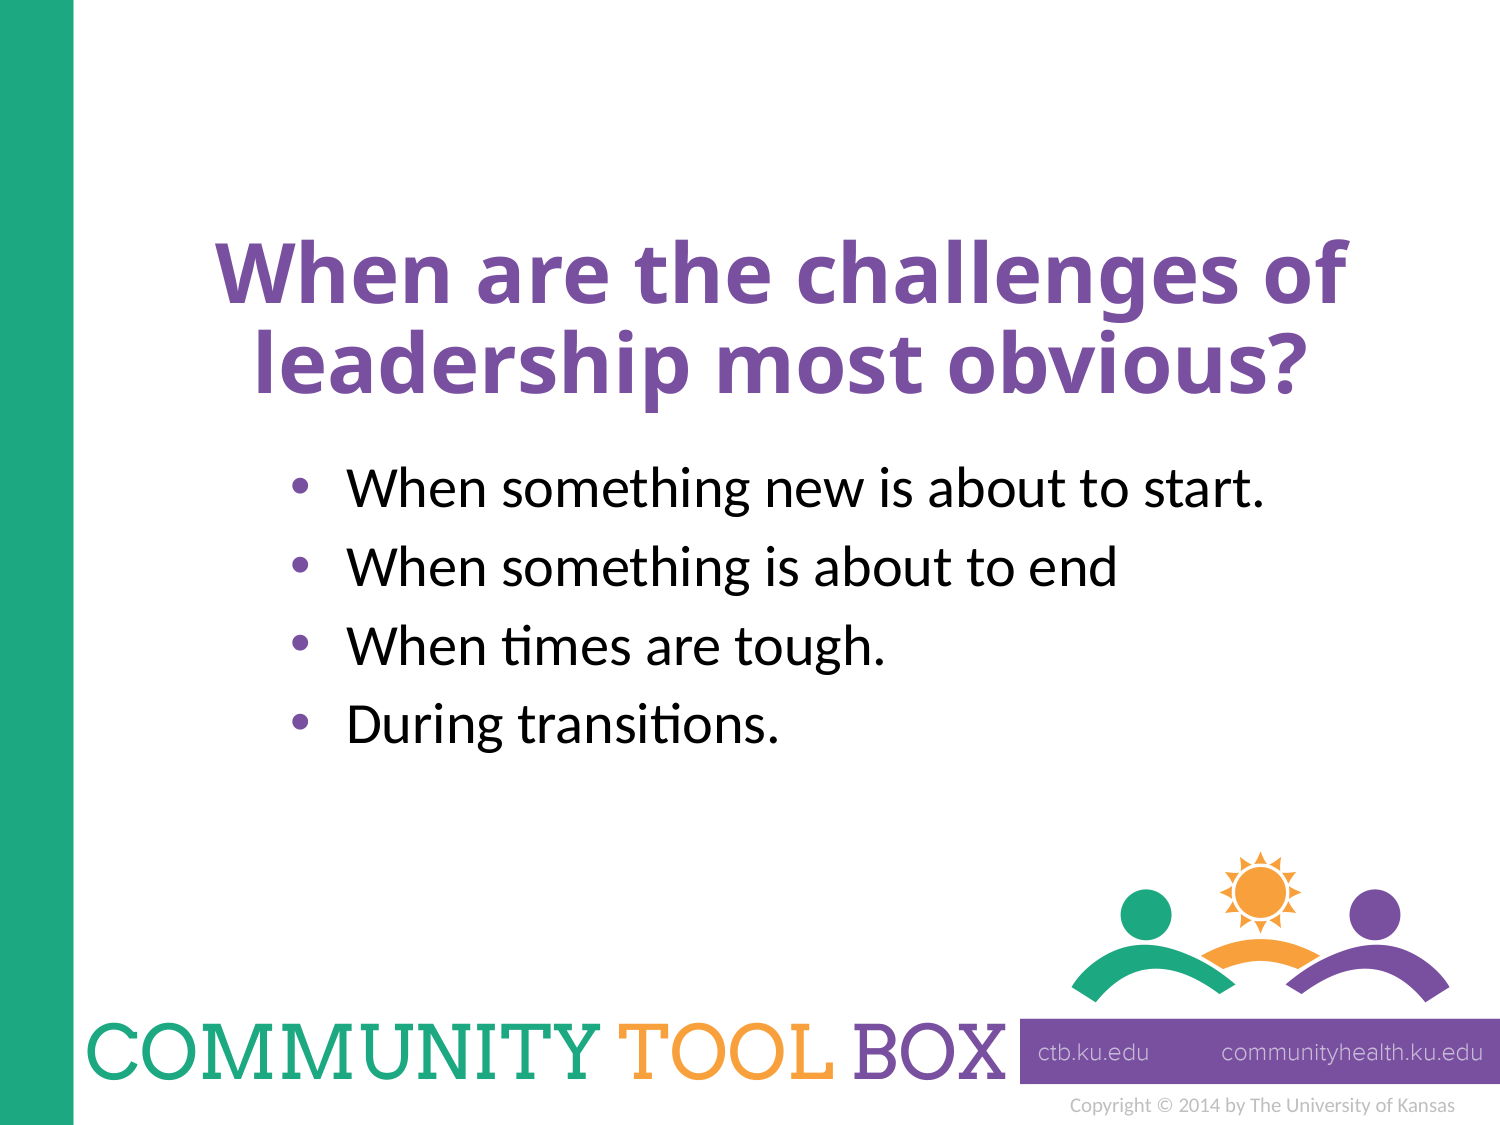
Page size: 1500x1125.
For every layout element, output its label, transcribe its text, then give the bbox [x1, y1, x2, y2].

title When are the challenges of leadership most obvious? [134, 212, 1429, 430]
picture [0, 0, 1500, 1125]
list When something new is about to start. When something is about to end When times are tough. During transitions. [275, 450, 1288, 841]
